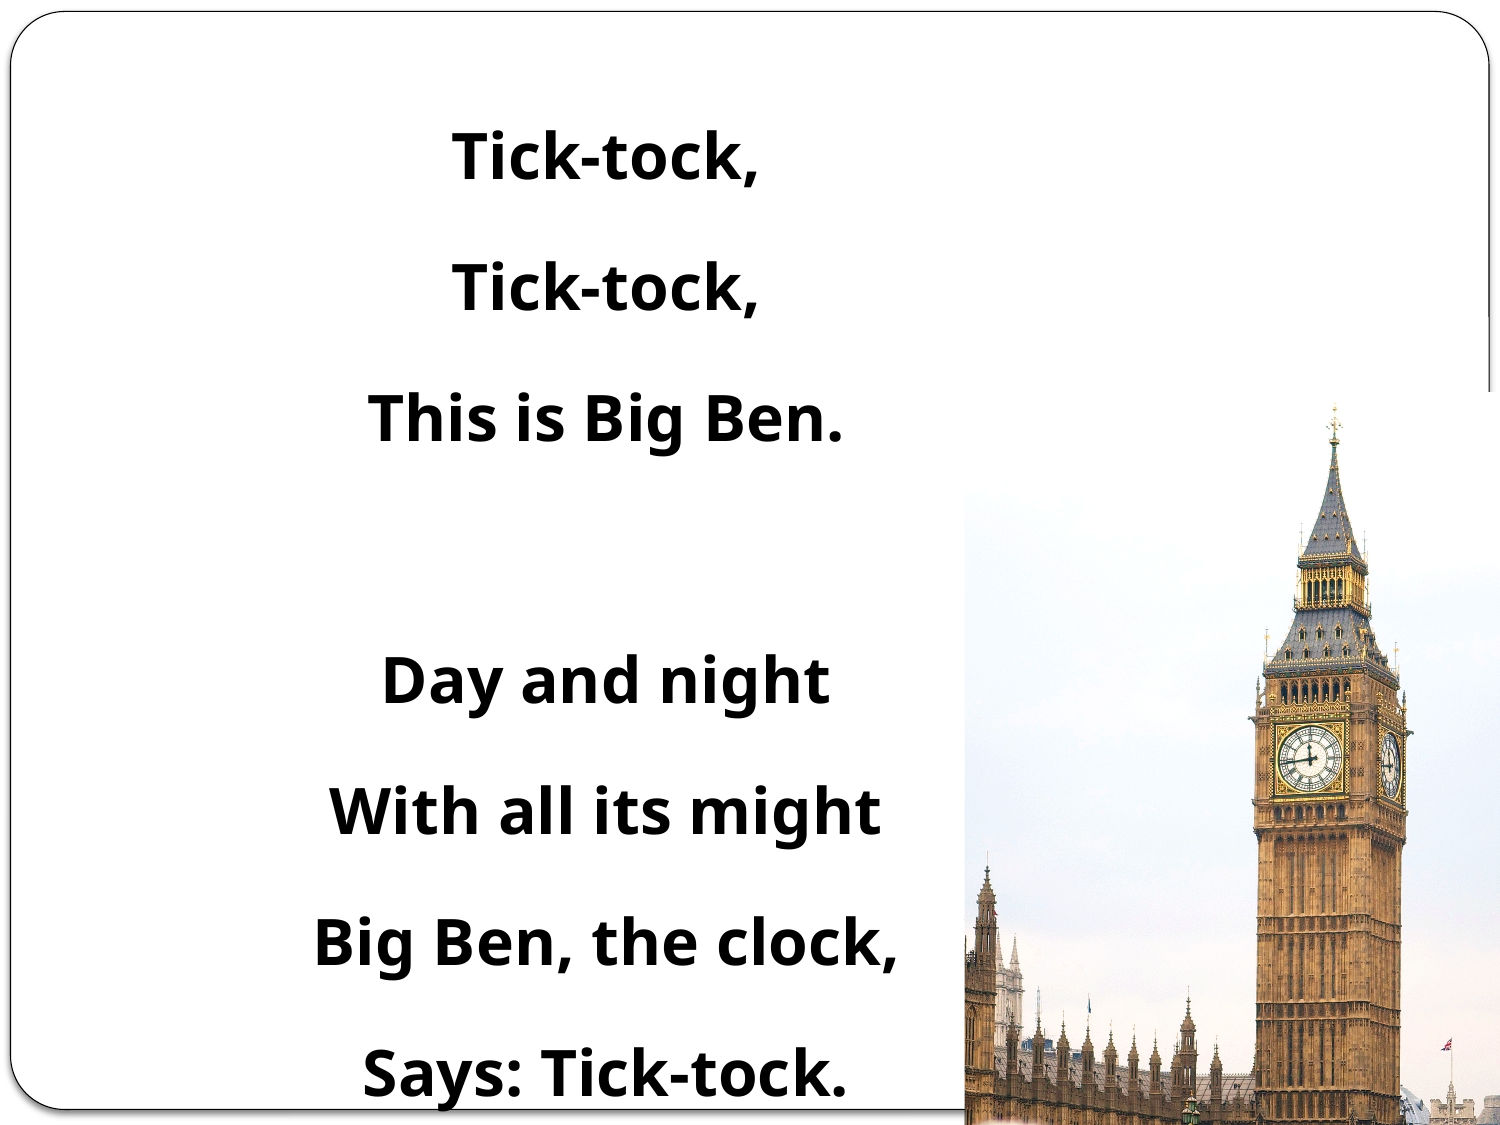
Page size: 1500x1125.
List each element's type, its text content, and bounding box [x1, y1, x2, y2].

picture [964, 392, 1500, 1125]
list Tick-tock, Tick-tock, This is Big Ben. Day and night With all its might Big Ben, the clock, Says: Tick-tock. [150, 54, 1022, 1125]
